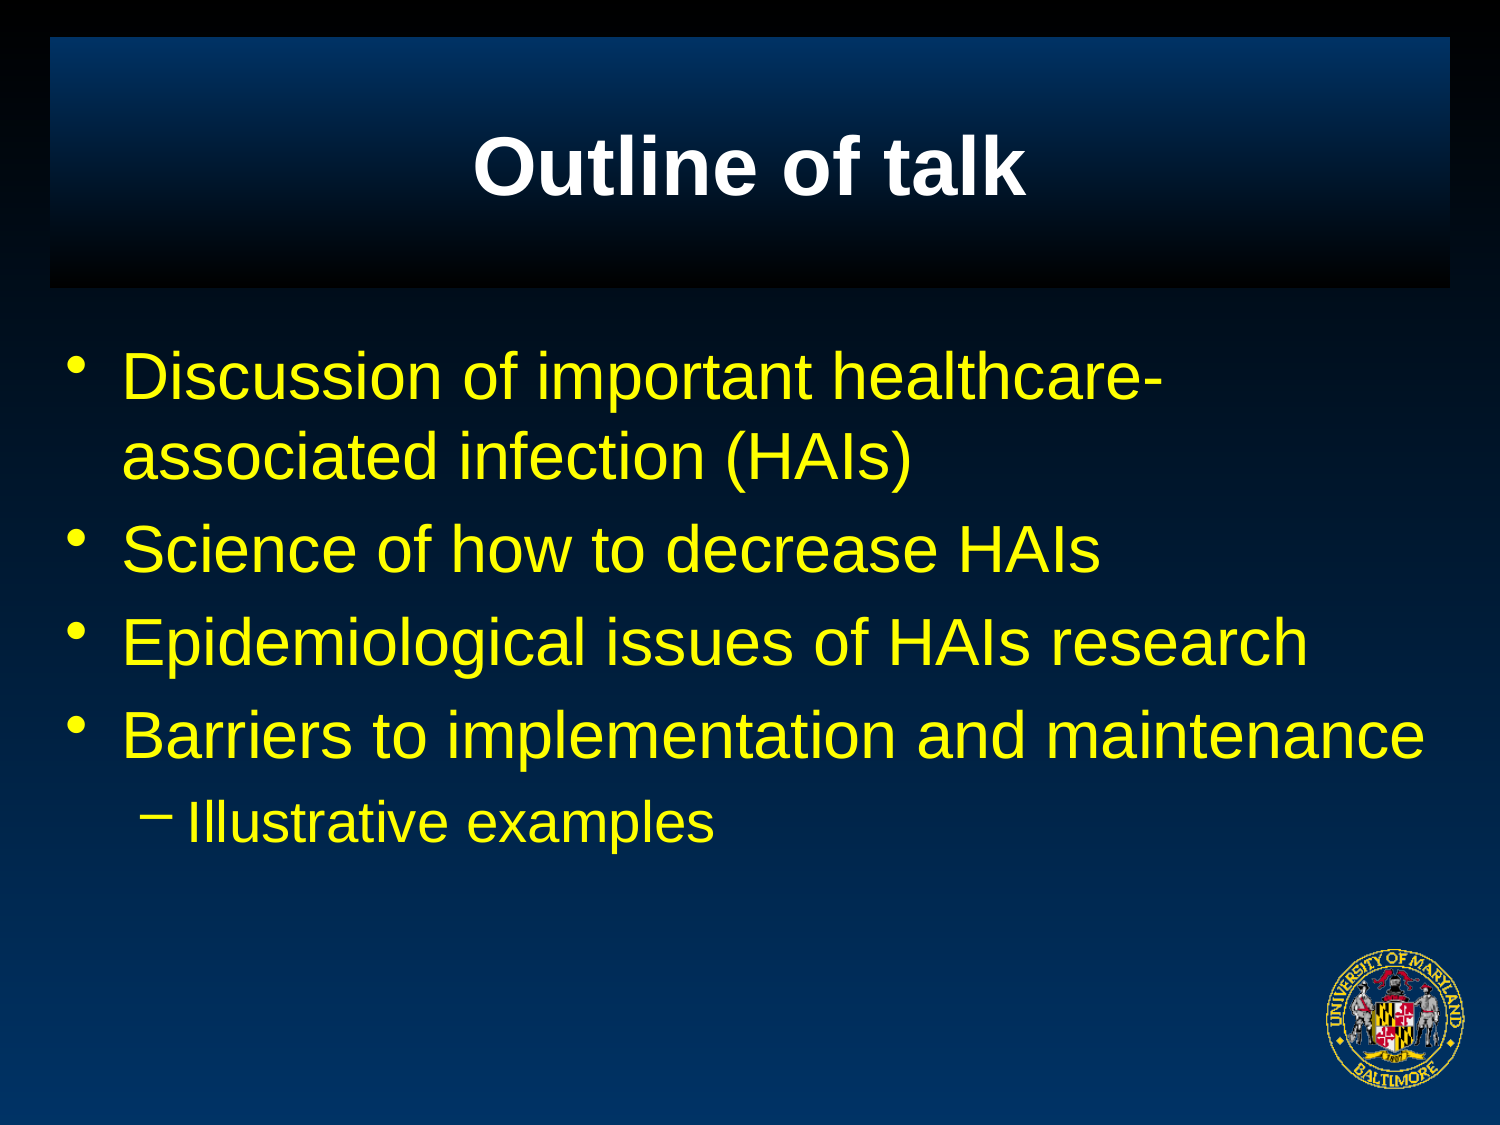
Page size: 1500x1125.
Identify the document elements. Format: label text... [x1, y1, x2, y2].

list Discussion of important healthcare-associated infection (HAIs) Science of how to decrease HAIs Epidemiological issues of HAIs research Barriers to implementation and maintenance Illustrative examples [49, 324, 1451, 1088]
title Outline of talk [49, 37, 1451, 288]
picture [1325, 949, 1468, 1108]
